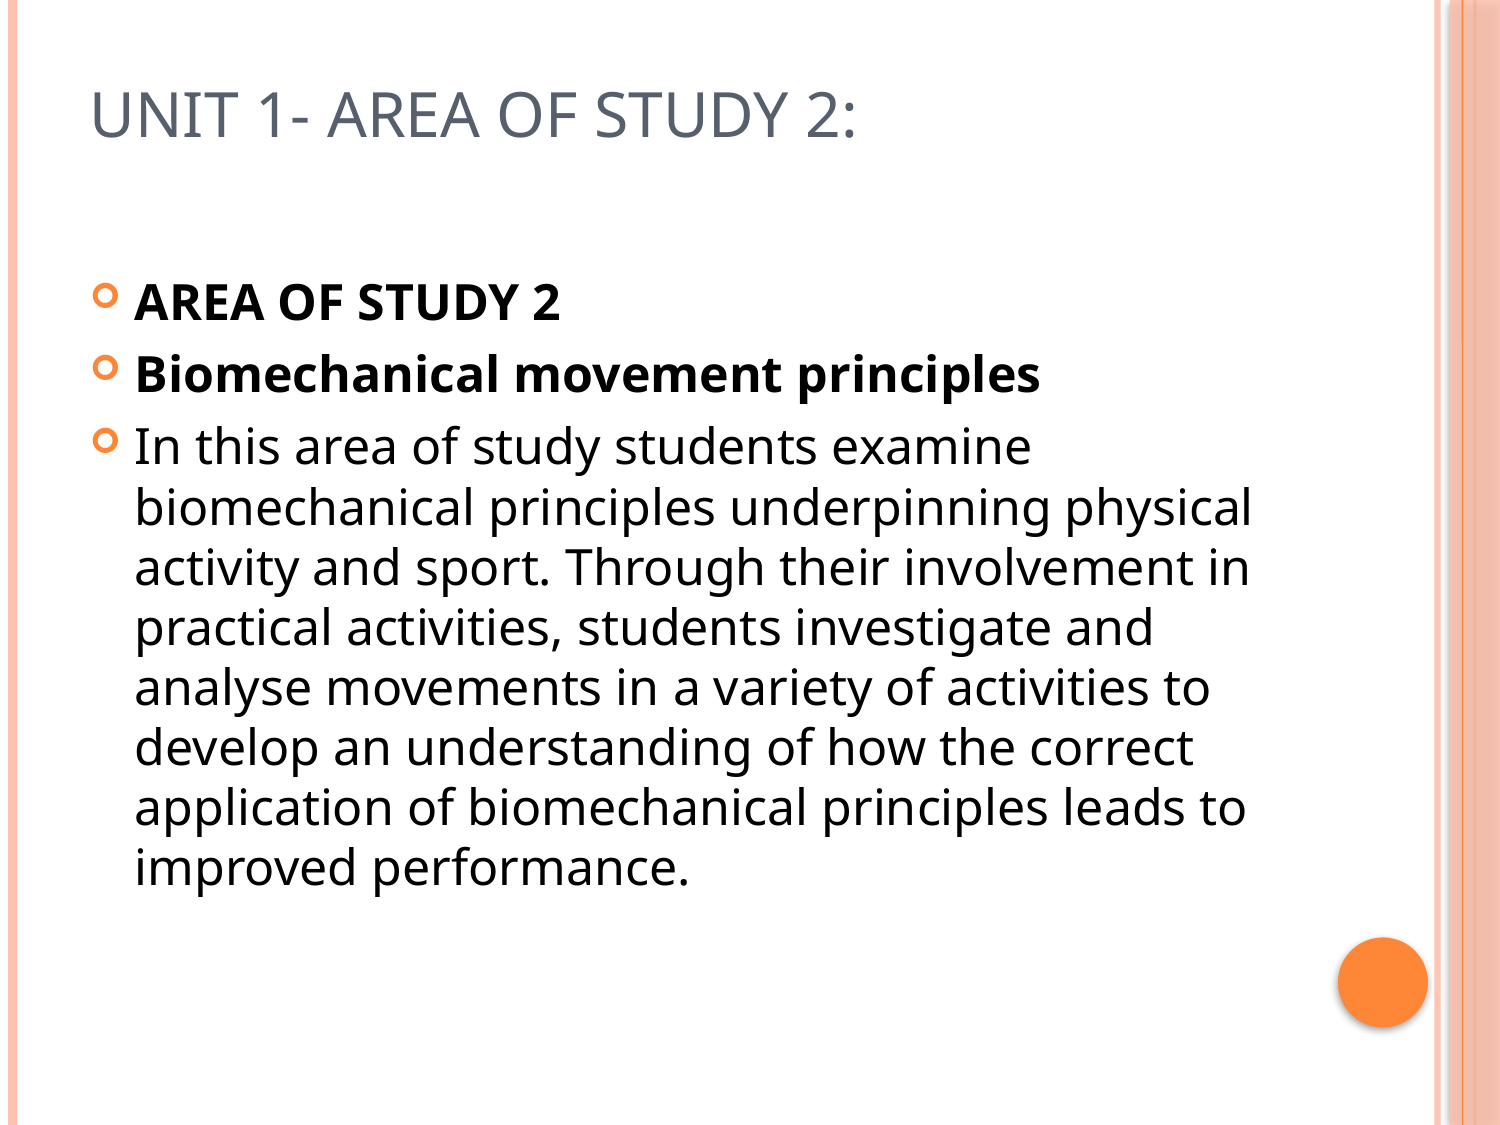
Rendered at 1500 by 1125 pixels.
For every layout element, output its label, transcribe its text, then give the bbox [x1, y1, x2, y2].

list AREA OF STUDY 2 Biomechanical movement principles In this area of study students examine biomechanical principles underpinning physical activity and sport. Through their involvement in practical activities, students investigate and analyse movements in a variety of activities to develop an understanding of how the correct application of biomechanical principles leads to improved performance. [75, 262, 1300, 1062]
title Unit 1- AREA OF STUDY 2: [75, 45, 1300, 233]
